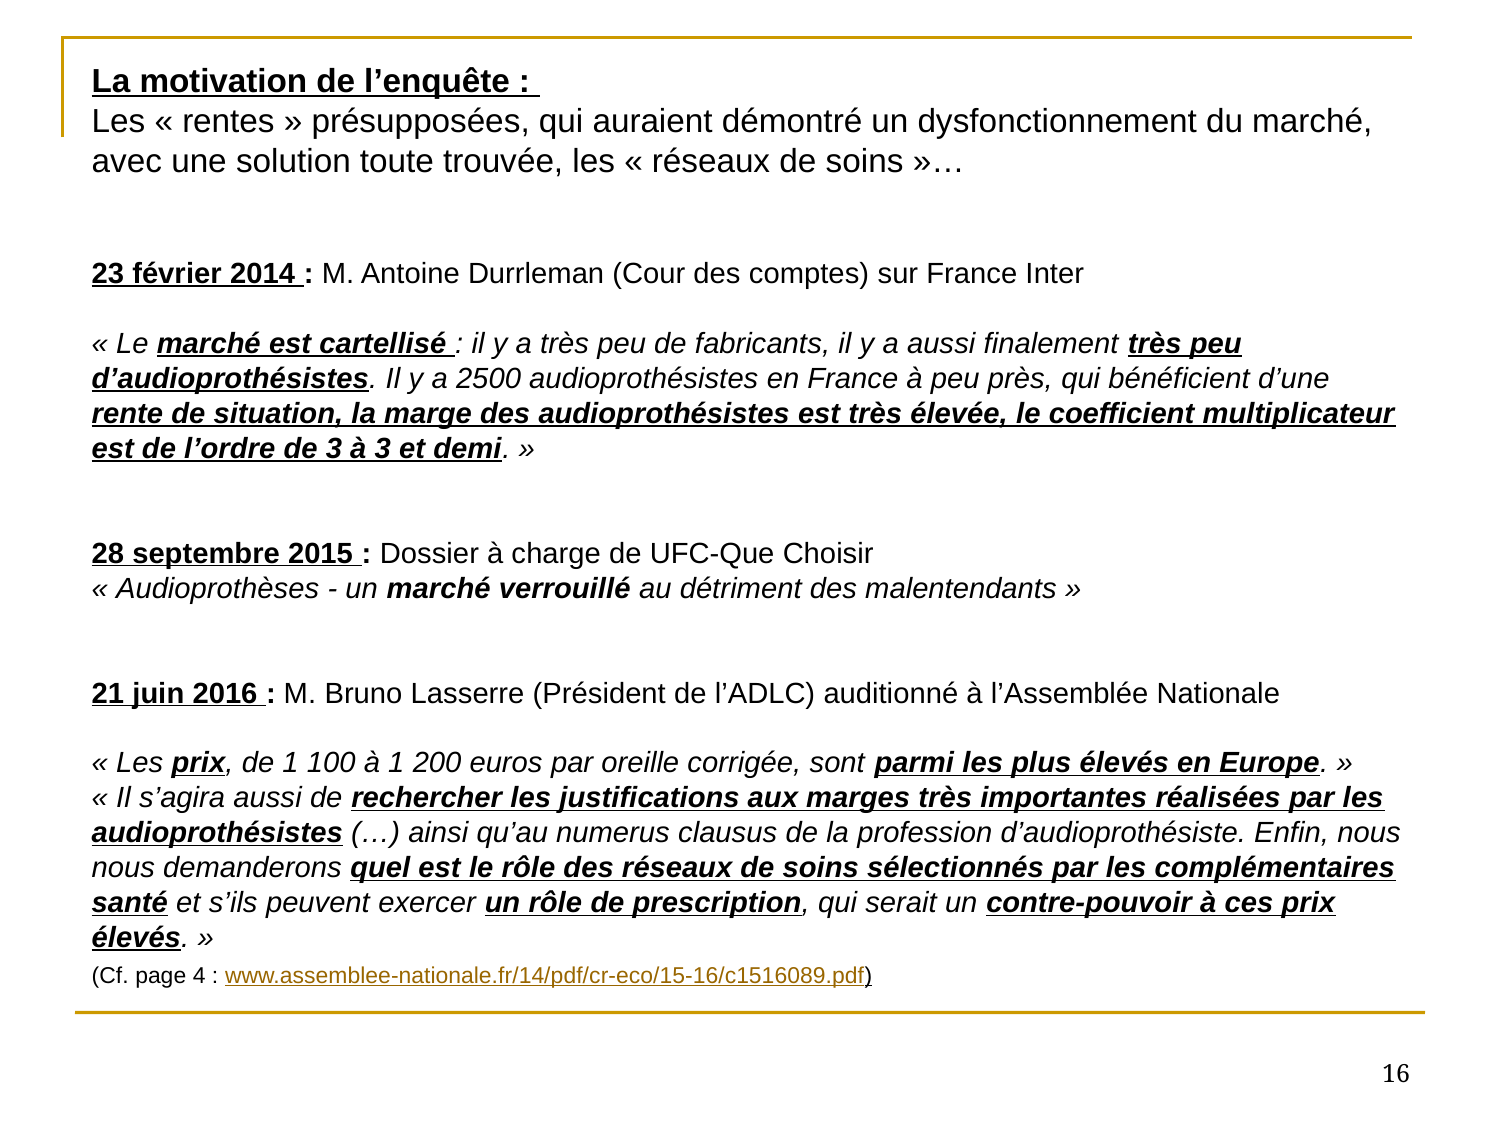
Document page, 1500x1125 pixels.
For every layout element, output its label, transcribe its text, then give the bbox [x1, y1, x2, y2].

text_box La motivation de l’enquête : Les « rentes » présupposées, qui auraient démontré un dysfonctionnement du marché, avec une solution toute trouvée, les « réseaux de soins »… 23 février 2014 : M. Antoine Durrleman (Cour des comptes) sur France Inter « Le marché est cartellisé : il y a très peu de fabricants, il y a aussi finalement très peu d’audioprothésistes. Il y a 2500 audioprothésistes en France à peu près, qui bénéficient d’une rente de situation, la marge des audioprothésistes est très élevée, le coefficient multiplicateur est de l’ordre de 3 à 3 et demi. » 28 septembre 2015 : Dossier à charge de UFC-Que Choisir « Audioprothèses - un marché verrouillé au détriment des malentendants » 21 juin 2016 : M. Bruno Lasserre (Président de l’ADLC) auditionné à l’Assemblée Nationale « Les prix, de 1 100 à 1 200 euros par oreille corrigée, sont parmi les plus élevés en Europe. » « Il s’agira aussi de rechercher les justifications aux marges très importantes réalisées par les audioprothésistes (…) ainsi qu’au numerus clausus de la profession d’audioprothésiste. Enfin, nous nous demanderons quel est le rôle des réseaux de soins sélectionnés par les complémentaires santé et s’ils peuvent exercer un rôle de prescription, qui serait un contre-pouvoir à ces prix élevés. » (Cf. page 4 : www.assemblee-nationale.fr/14/pdf/cr-eco/15-16/c1516089.pdf) [76, 52, 1424, 996]
slide_number 16 [1074, 1023, 1426, 1100]
